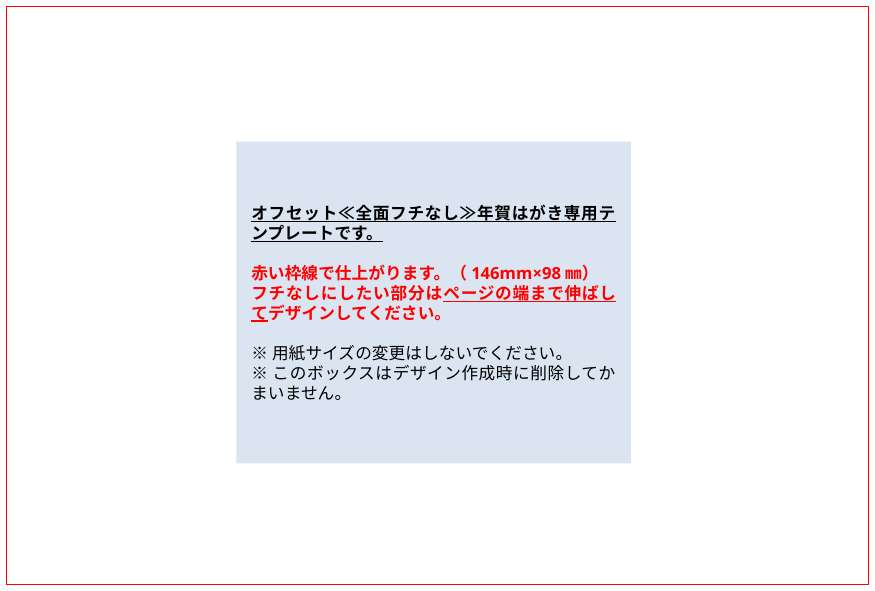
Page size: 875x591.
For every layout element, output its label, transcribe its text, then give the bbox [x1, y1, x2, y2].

text_box オフセット≪全面フチなし≫年賀はがき専用テンプレートです。 赤い枠線で仕上がります。（146mm×98㎜） フチなしにしたい部分はページの端まで伸ばしてデザインしてください。 ※用紙サイズの変更はしないでください。 ※このボックスはデザイン作成時に削除してかまいません。 [236, 141, 631, 464]
